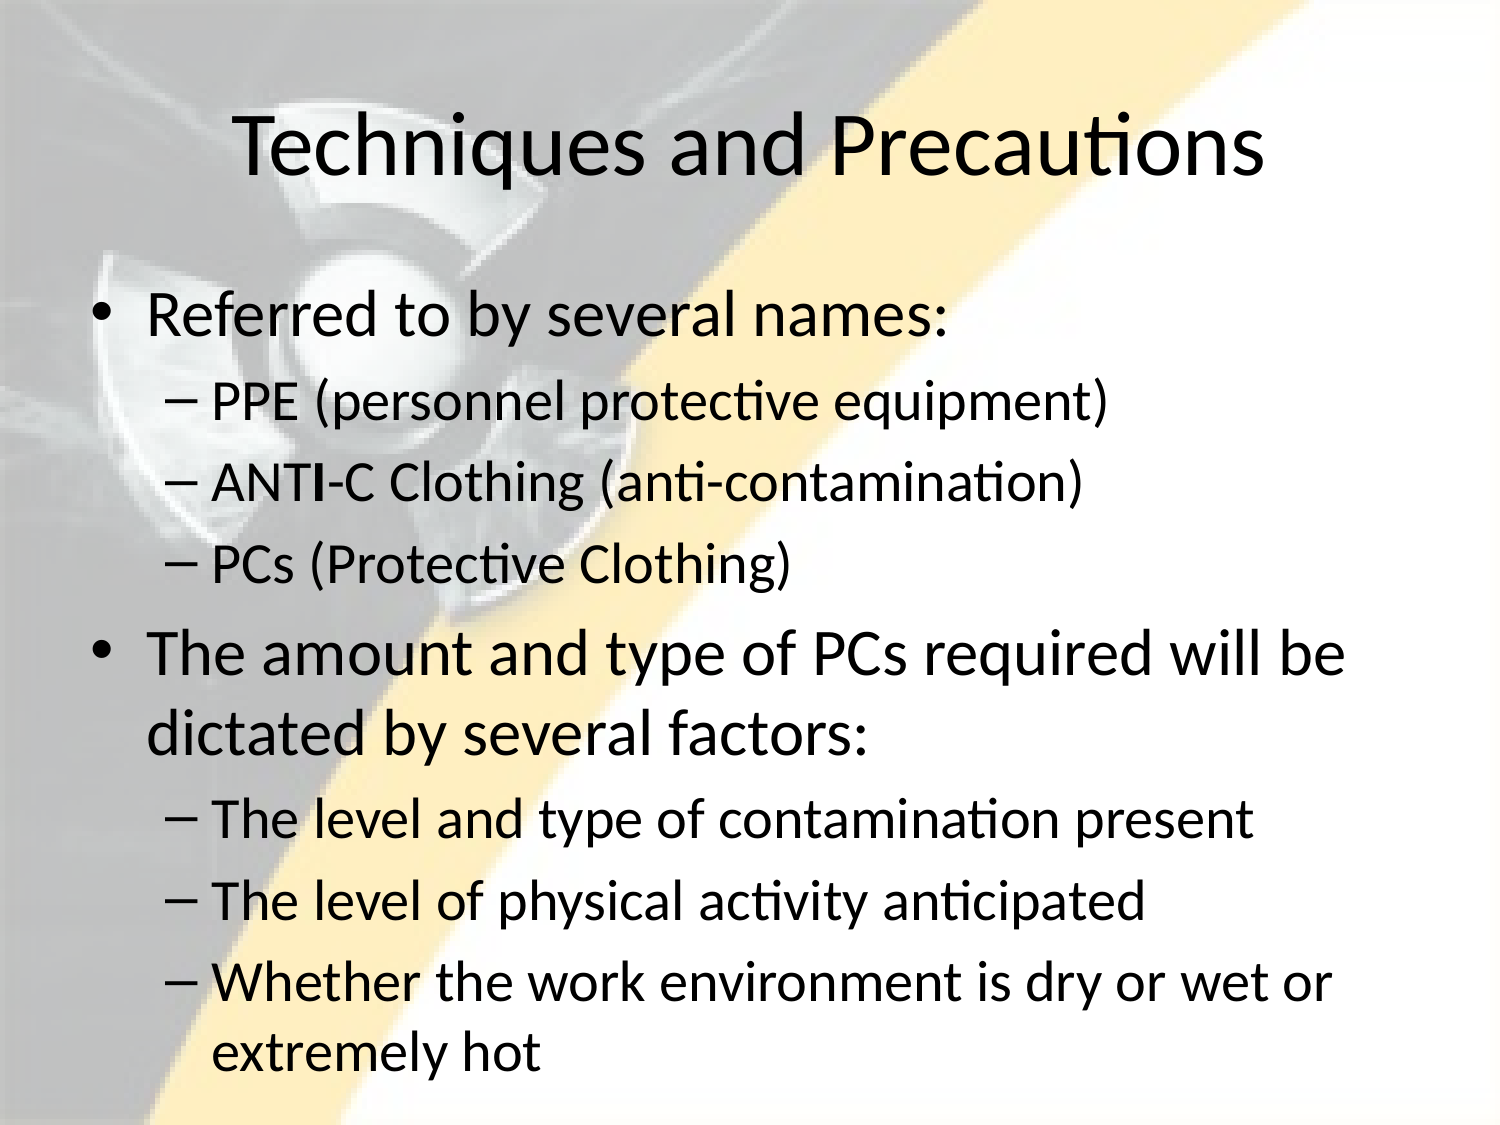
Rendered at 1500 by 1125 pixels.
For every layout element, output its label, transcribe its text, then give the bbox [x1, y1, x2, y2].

list Referred to by several names: PPE (personnel protective equipment) ANTI-C Clothing (anti-contamination) PCs (Protective Clothing) The amount and type of PCs required will be dictated by several factors: The level and type of contamination present The level of physical activity anticipated Whether the work environment is dry or wet or extremely hot [75, 262, 1425, 1005]
title Techniques and Precautions [75, 45, 1425, 233]
